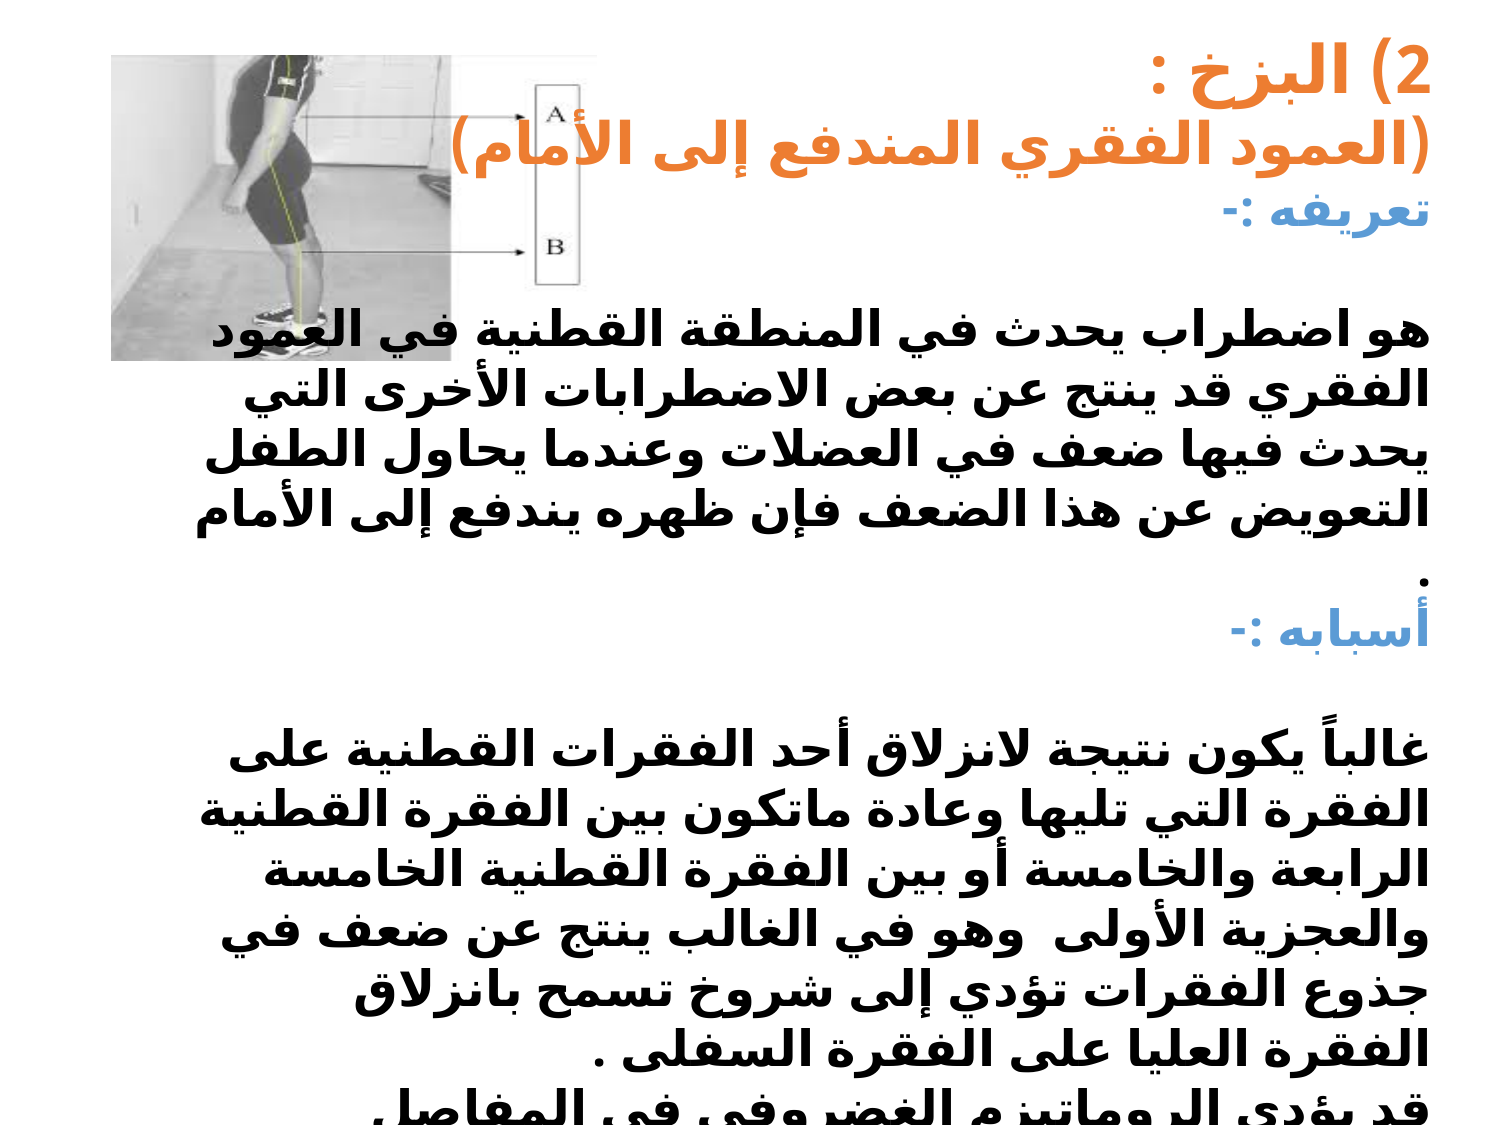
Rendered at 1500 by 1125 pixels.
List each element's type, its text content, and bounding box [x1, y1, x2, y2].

picture [111, 55, 597, 361]
text_box 2) البزخ : (العمود الفقري المندفع إلى الأمام) تعريفه :- هو اضطراب يحدث في المنطقة القطنية في العمود الفقري قد ينتج عن بعض الاضطرابات الأخرى التي يحدث فيها ضعف في العضلات وعندما يحاول الطفل التعويض عن هذا الضعف فإن ظهره يندفع إلى الأمام . أسبابه :- غالباً يكون نتيجة لانزلاق أحد الفقرات القطنية على الفقرة التي تليها وعادة ماتكون بين الفقرة القطنية الرابعة والخامسة أو بين الفقرة القطنية الخامسة والعجزية الأولى وهو في الغالب ينتج عن ضعف في جذوع الفقرات تؤدي إلى شروخ تسمح بانزلاق الفقرة العليا على الفقرة السفلى . قد يؤدي الروماتيزم الغضروفي في المفاصل الصغيرة بظهر الفقرات إلى هذا الانزلاق . يزداد افنزلاق والألم كلما كان الفرد بدينا وكان له كرشا بارزا . [171, 19, 1447, 1125]
